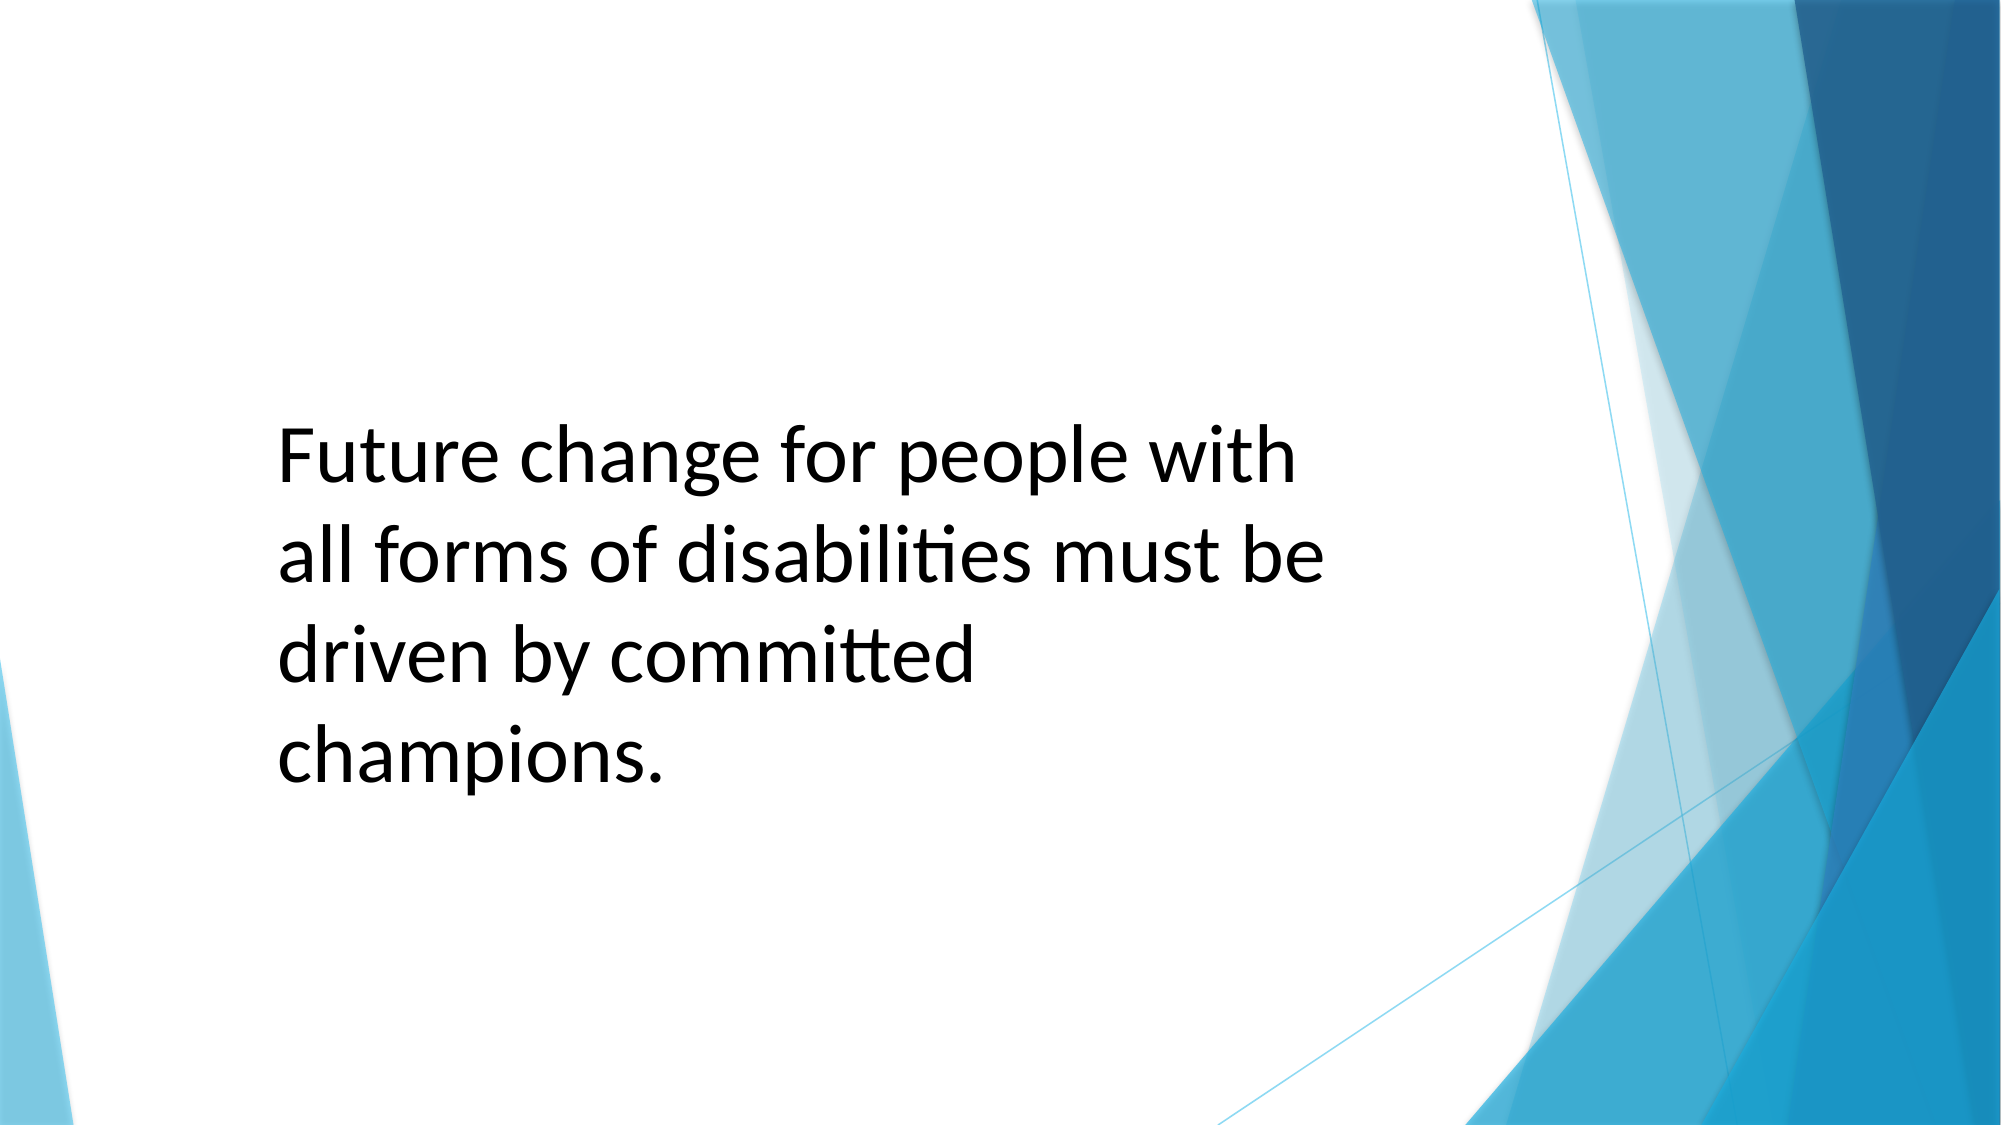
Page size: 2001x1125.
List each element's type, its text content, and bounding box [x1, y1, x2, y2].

text_box Future change for people with all forms of disabilities must be driven by committed champions. [262, 391, 1389, 807]
